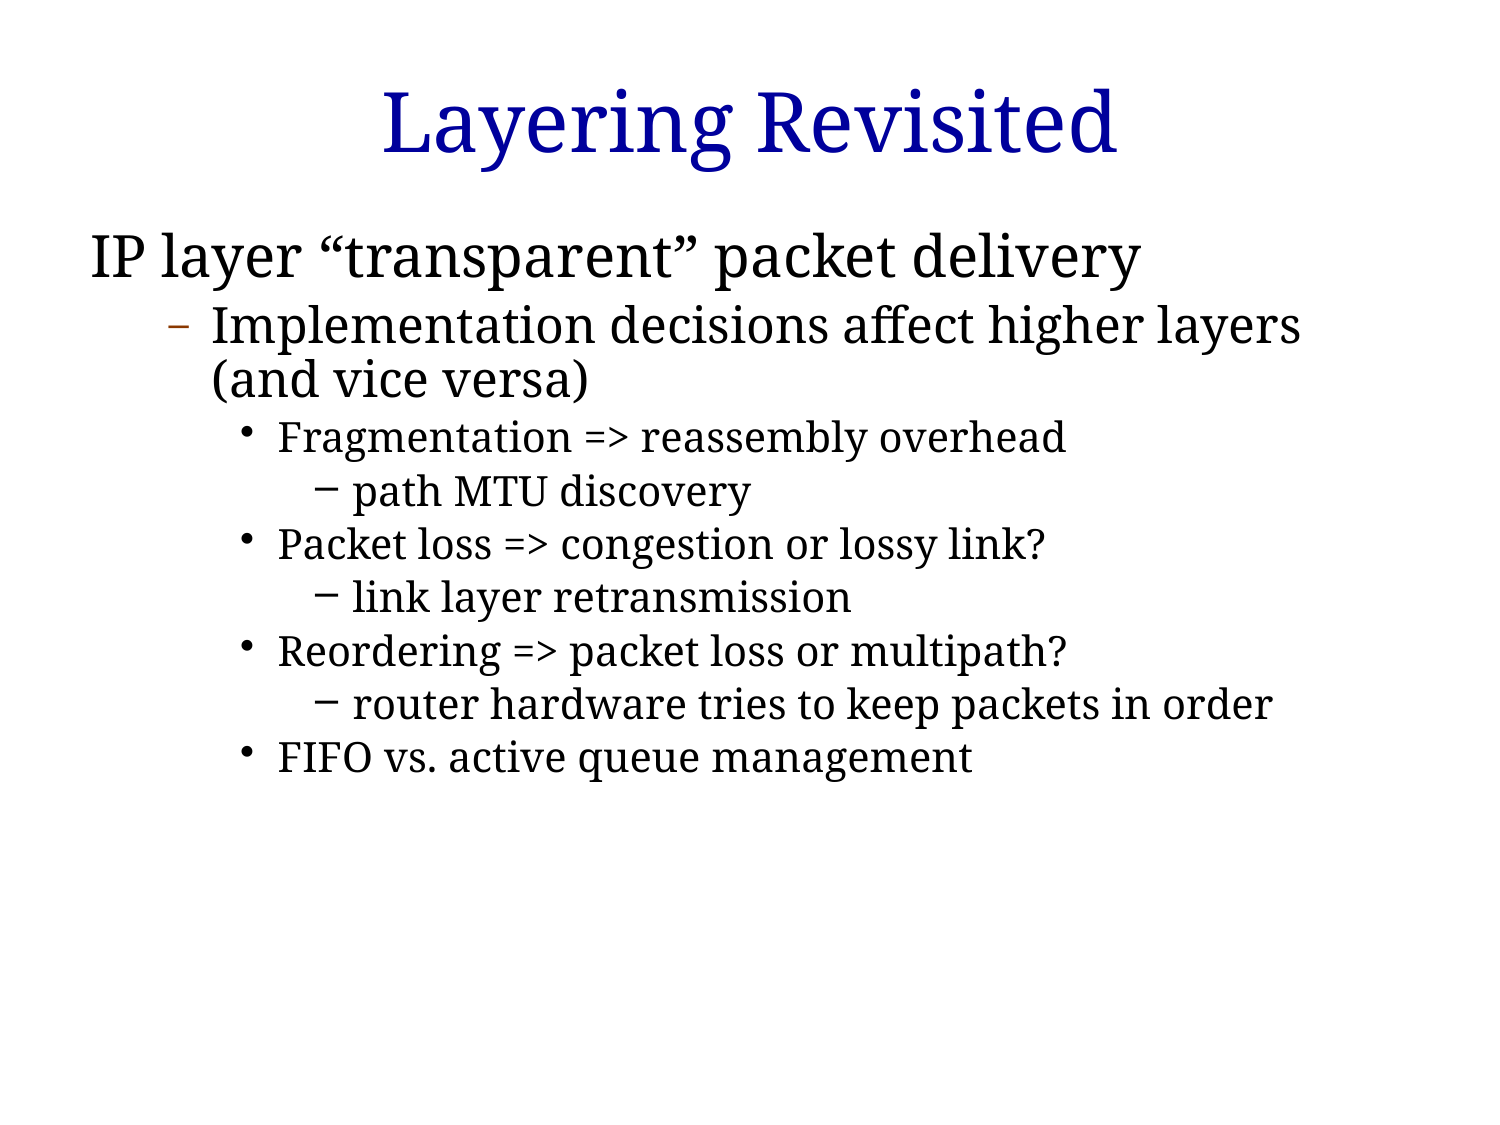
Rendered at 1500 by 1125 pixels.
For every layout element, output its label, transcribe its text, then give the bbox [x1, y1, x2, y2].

list IP layer “transparent” packet delivery Implementation decisions affect higher layers (and vice versa) Fragmentation => reassembly overhead path MTU discovery Packet loss => congestion or lossy link? link layer retransmission Reordering => packet loss or multipath? router hardware tries to keep packets in order FIFO vs. active queue management [74, 219, 1426, 963]
title Layering Revisited [74, 47, 1426, 191]
